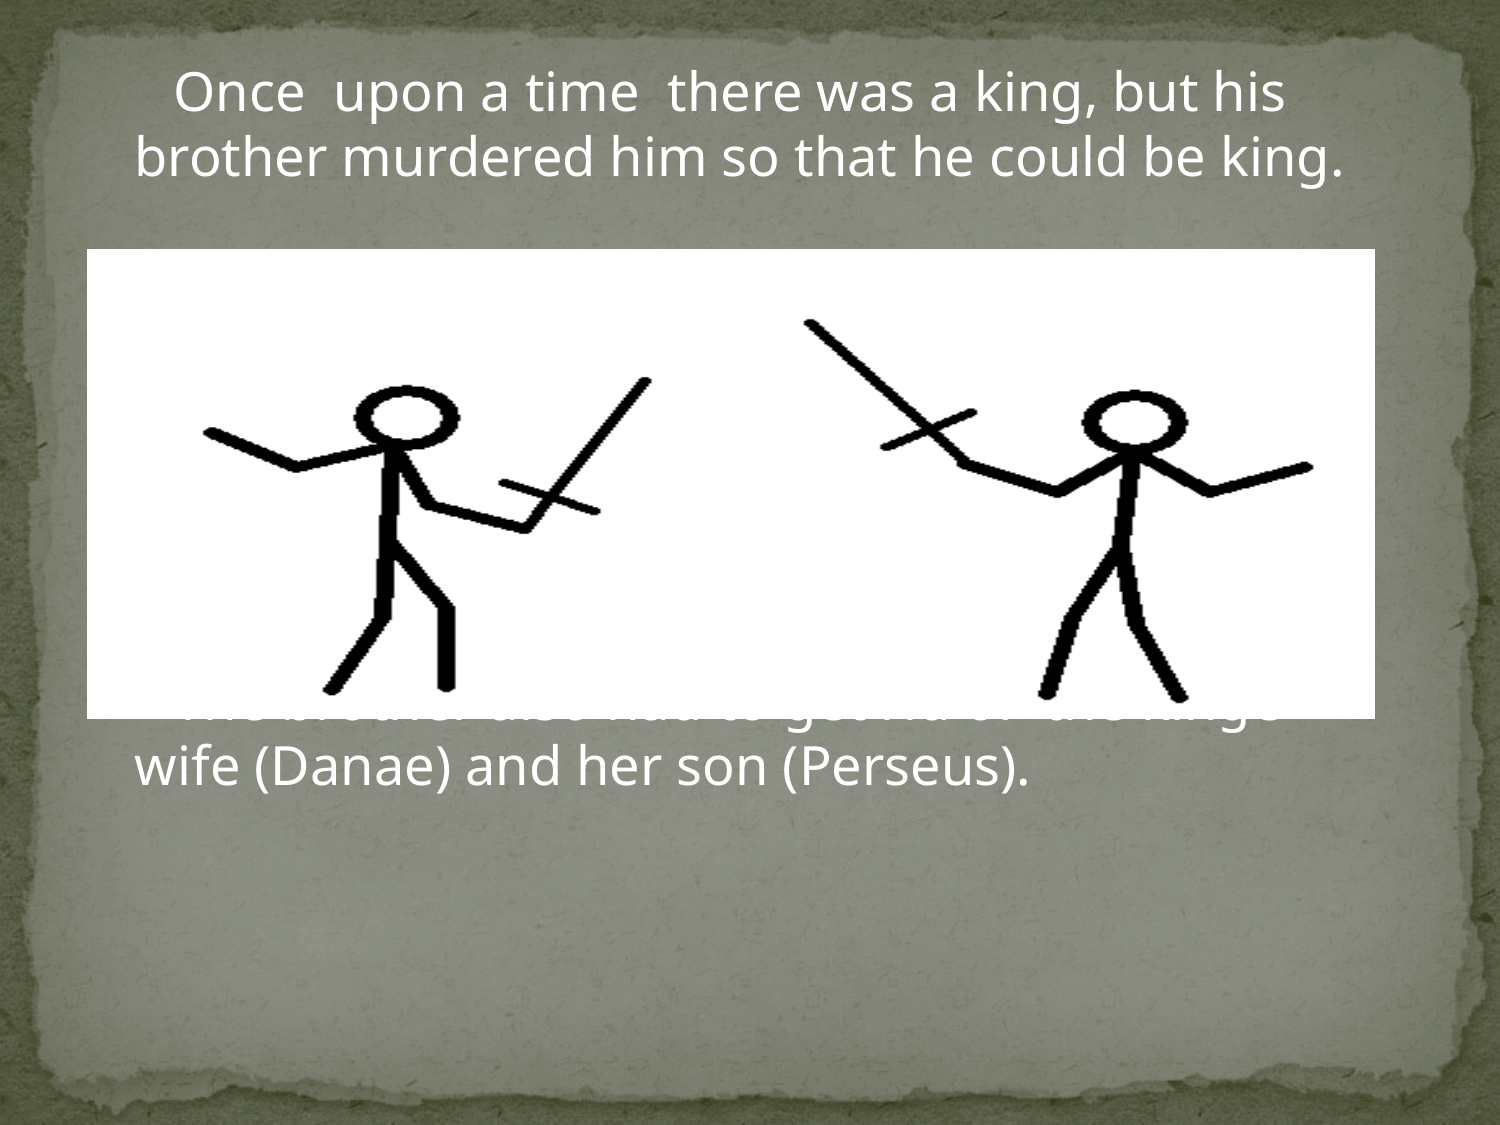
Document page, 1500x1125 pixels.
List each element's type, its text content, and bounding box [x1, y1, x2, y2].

list Once upon a time there was a king, but his brother murdered him so that he could be king. The brother also had to get rid of the king’s wife (Danae) and her son (Perseus). [75, 50, 1425, 1050]
picture [87, 249, 1377, 720]
